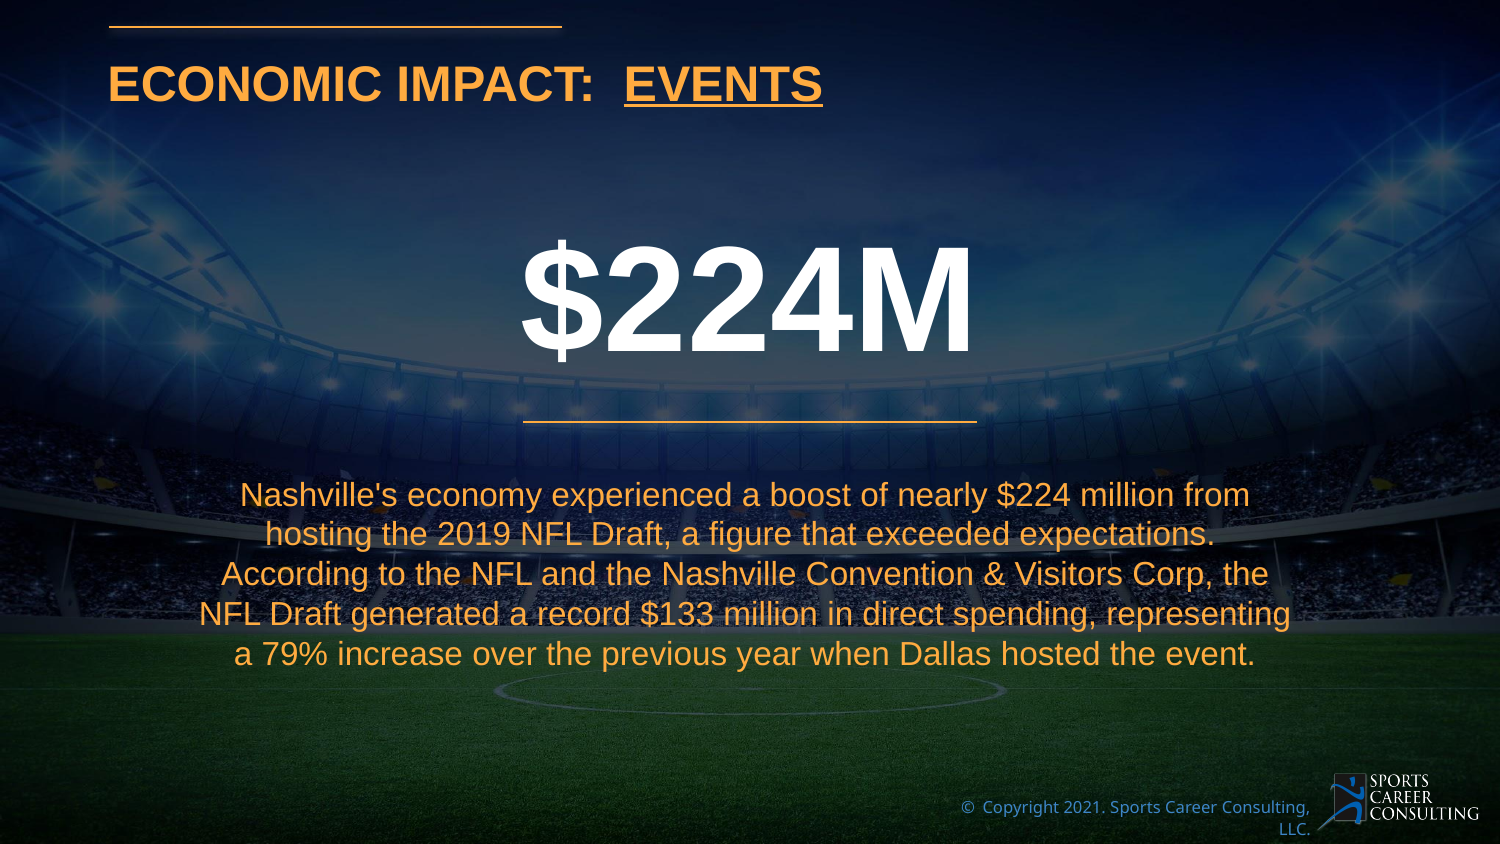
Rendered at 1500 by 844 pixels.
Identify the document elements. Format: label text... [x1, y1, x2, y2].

text_box © Copyright 2021. Sports Career Consulting, LLC. [914, 769, 1326, 844]
title $224M [315, 213, 1185, 397]
picture [0, 0, 1500, 844]
list Nashville's economy experienced a boost of nearly $224 million from hosting the 2019 NFL Draft, a figure that exceeded expectations. According to the NFL and the Nashville Convention & Visitors Corp, the NFL Draft generated a record $133 million in direct spending, representing a 79% increase over the previous year when Dallas hosted the event. [175, 457, 1317, 551]
text_box ECONOMIC IMPACT: EVENTS [92, 35, 1317, 128]
